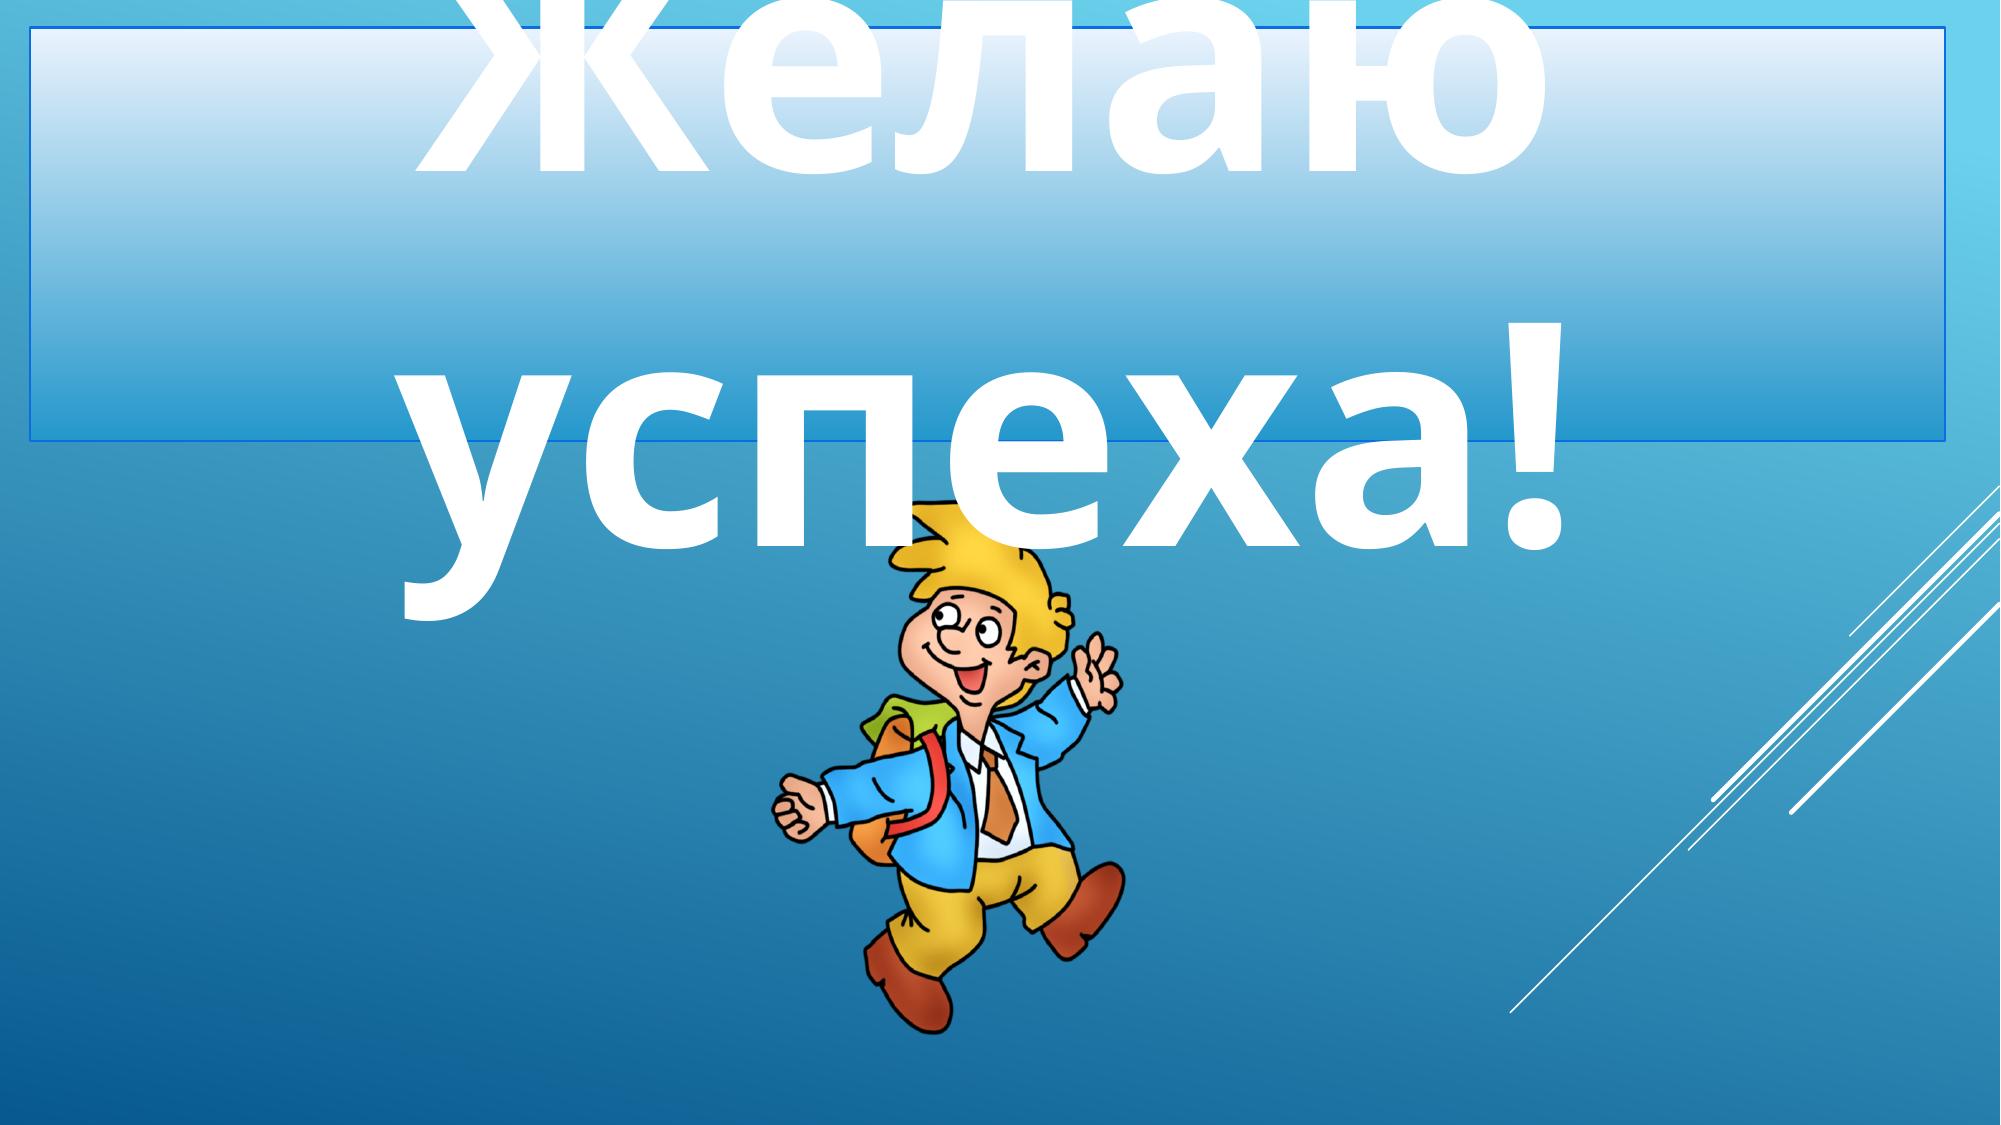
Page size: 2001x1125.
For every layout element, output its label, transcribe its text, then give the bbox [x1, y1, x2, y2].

picture [755, 486, 1171, 1040]
text_box Желаю успеха! [29, 26, 1946, 442]
